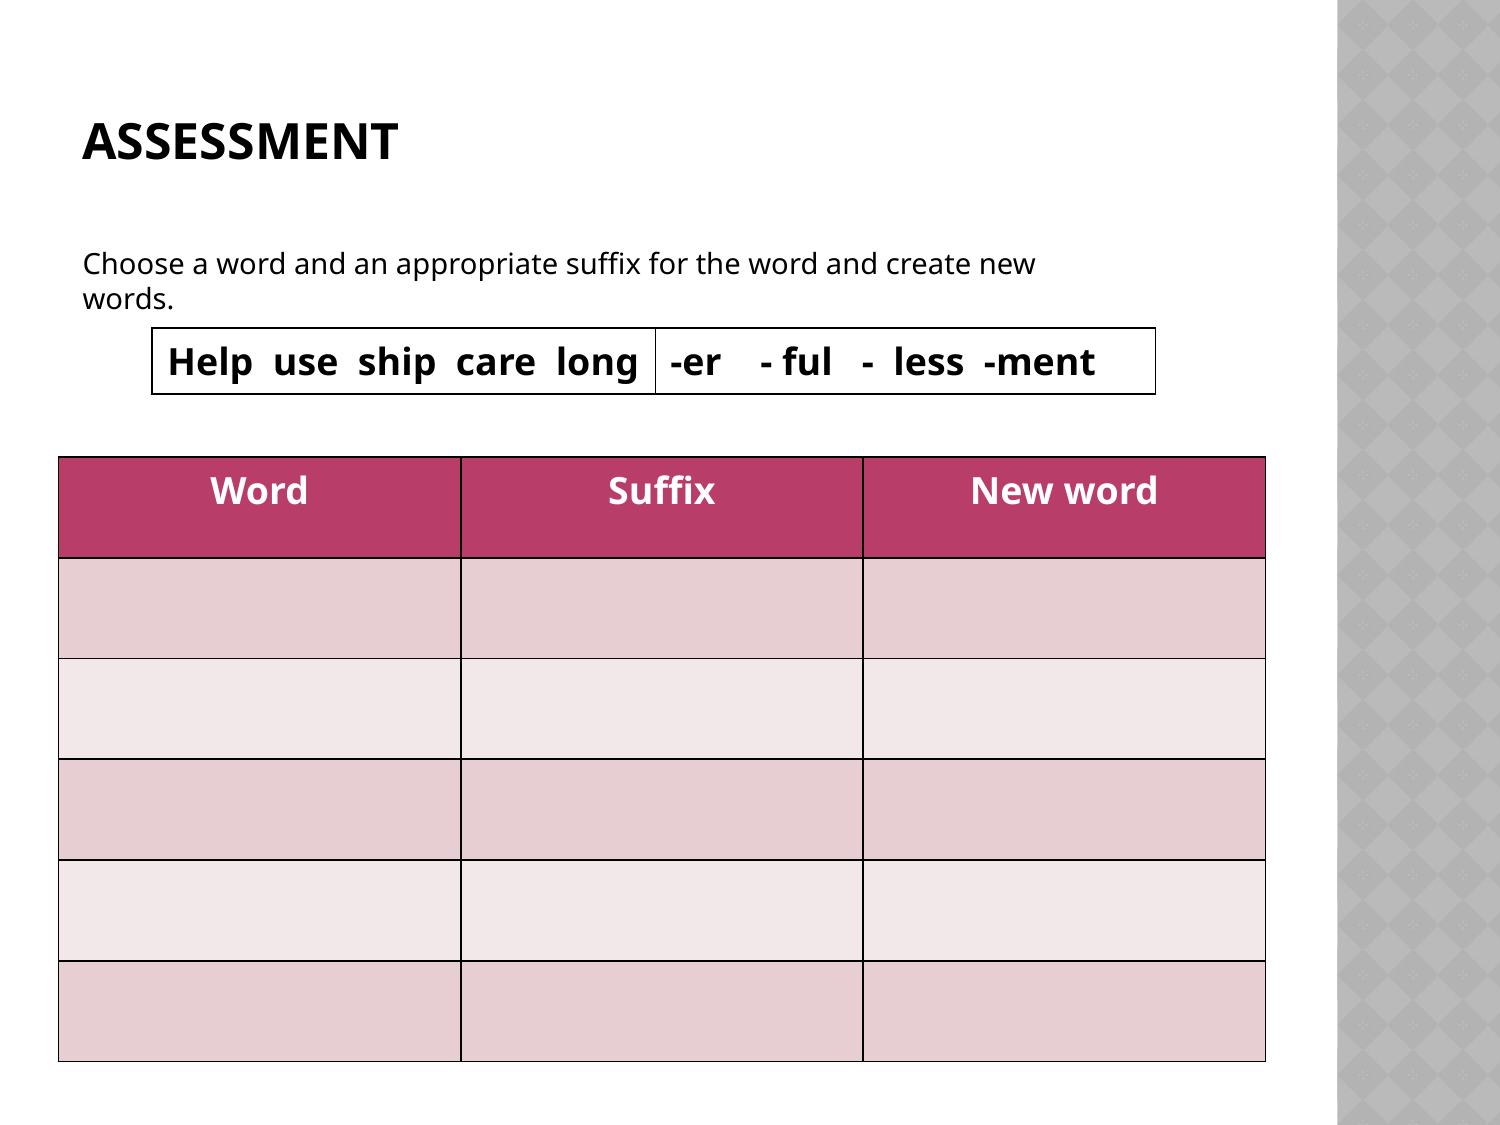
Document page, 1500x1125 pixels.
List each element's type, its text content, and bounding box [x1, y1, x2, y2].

table_cell [462, 962, 862, 1061]
table_header New word [864, 458, 1265, 557]
table_cell [59, 559, 460, 658]
table_cell [462, 559, 862, 658]
table_header Suffix [462, 458, 862, 557]
table_cell [462, 760, 862, 859]
list Choose a word and an appropriate suffix for the word and create new words. [75, 245, 1043, 345]
table_header Word [59, 458, 460, 557]
table_cell [864, 559, 1265, 658]
title Assessment [75, 37, 1043, 230]
table_cell [864, 861, 1265, 960]
table_header Help use ship care long [153, 329, 655, 393]
table_cell [59, 861, 460, 960]
table_cell [462, 861, 862, 960]
table_cell [462, 659, 862, 758]
table_cell [864, 760, 1265, 859]
table_header -er - ful - less -ment [656, 329, 1155, 393]
table_cell [59, 962, 460, 1061]
table_cell [864, 659, 1265, 758]
table_cell [59, 760, 460, 859]
table_cell [864, 962, 1265, 1061]
table_cell [59, 659, 460, 758]
